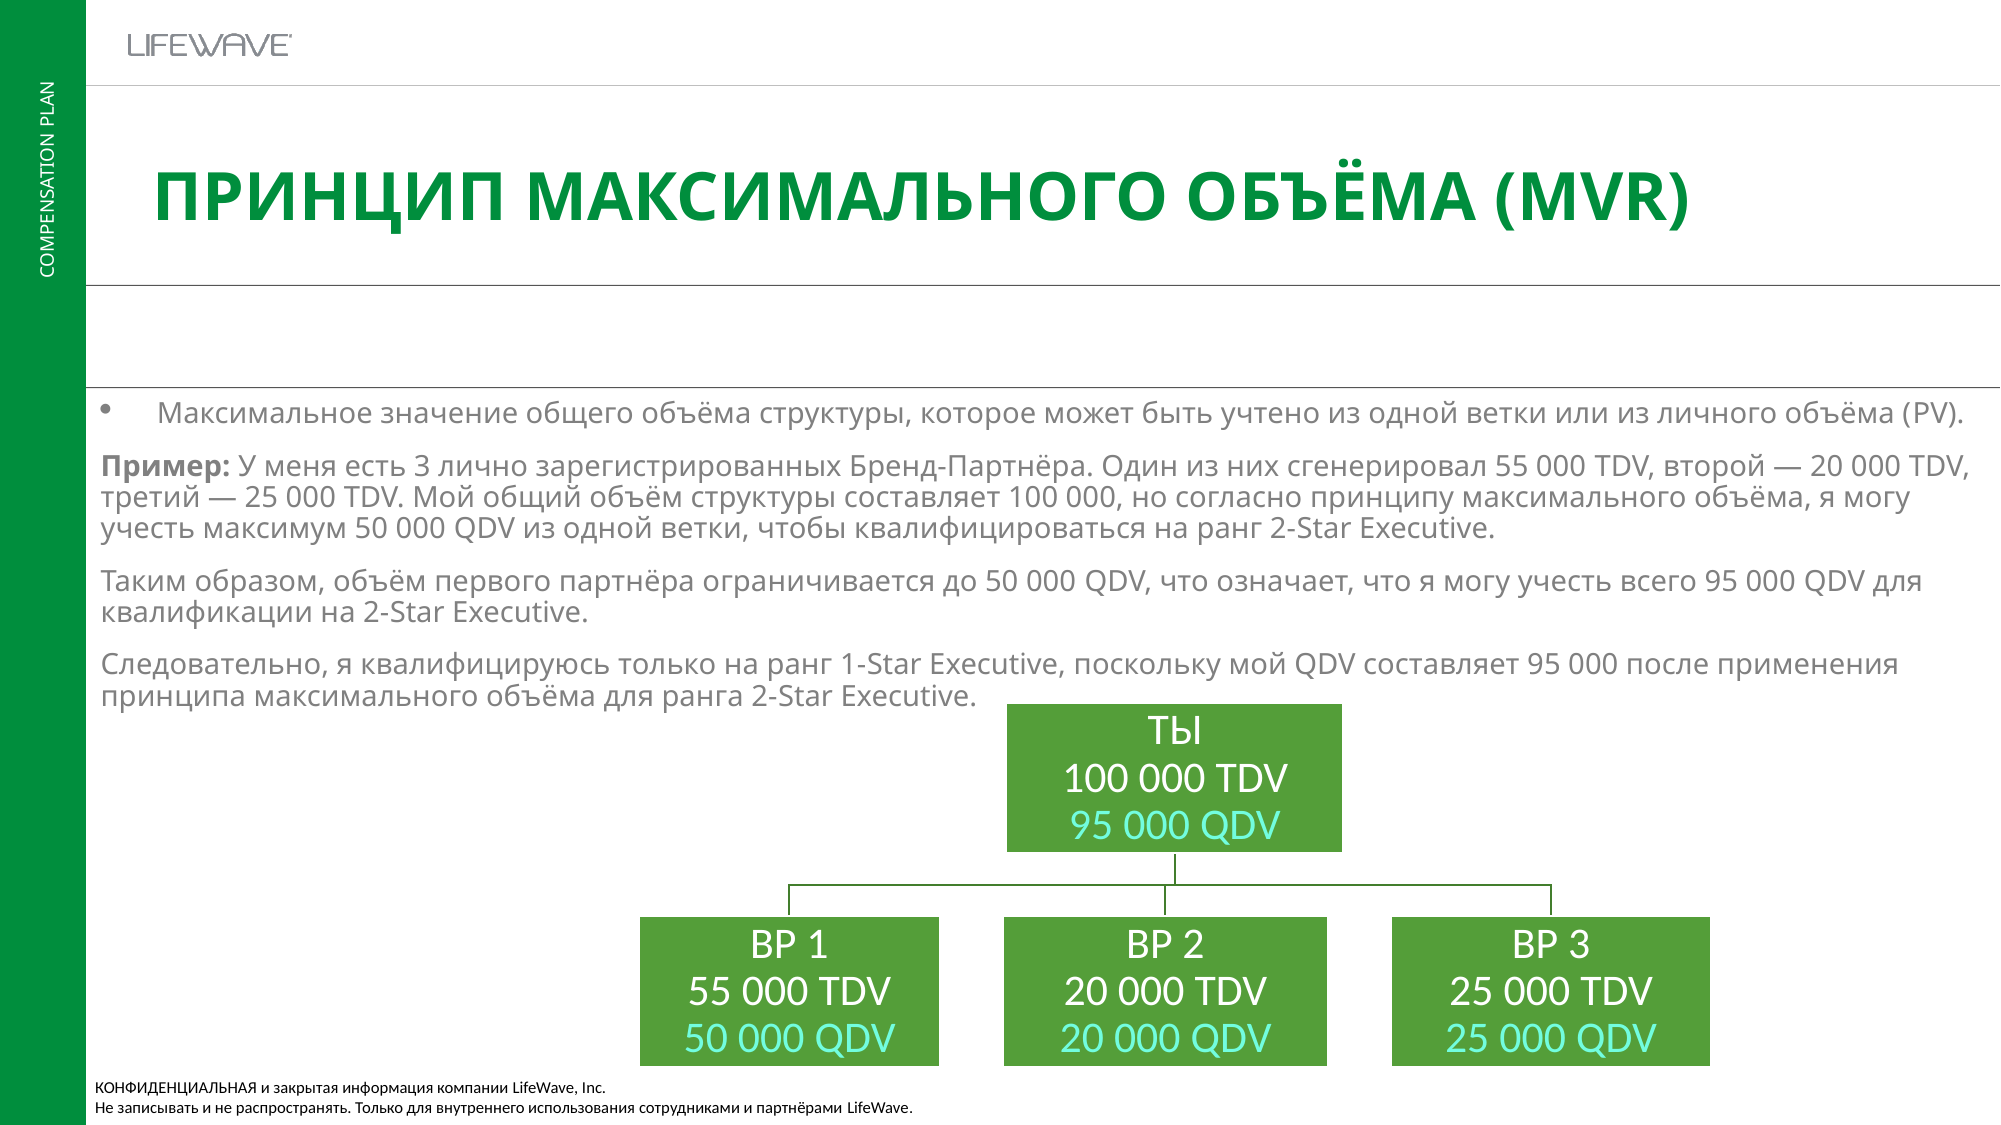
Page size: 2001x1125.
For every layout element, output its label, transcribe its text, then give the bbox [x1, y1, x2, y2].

text_box КОНФИДЕНЦИАЛЬНАЯ и закрытая информация компании LifeWave, Inc. Не записывать и не распространять. Только для внутреннего использования сотрудниками и партнёрами LifeWave. [79, 1069, 638, 1125]
list Максимальное значение общего объёма структуры, которое может быть учтено из одной ветки или из личного объёма (PV). Пример: У меня есть 3 лично зарегистрированных Бренд-Партнёра. Один из них сгенерировал 55 000 TDV, второй — 20 000 TDV, третий — 25 000 TDV. Мой общий объём структуры составляет 100 000, но согласно принципу максимального объёма, я могу учесть максимум 50 000 QDV из одной ветки, чтобы квалифицироваться на ранг 2-Star Executive. Таким образом, объём первого партнёра ограничивается до 50 000 QDV, что означает, что я могу учесть всего 95 000 QDV для квалификации на 2-Star Executive. Следовательно, я квалифицируюсь только на ранг 1-Star Executive, поскольку мой QDV составляет 95 000 после применения принципа максимального объёма для ранга 2-Star Executive. [85, 391, 2000, 1030]
picture [126, 33, 292, 57]
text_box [638, 542, 1712, 1125]
list ПРИНЦИП МАКСИМАЛЬНОГО ОБЪЁМА (MVR) [138, 155, 1749, 229]
